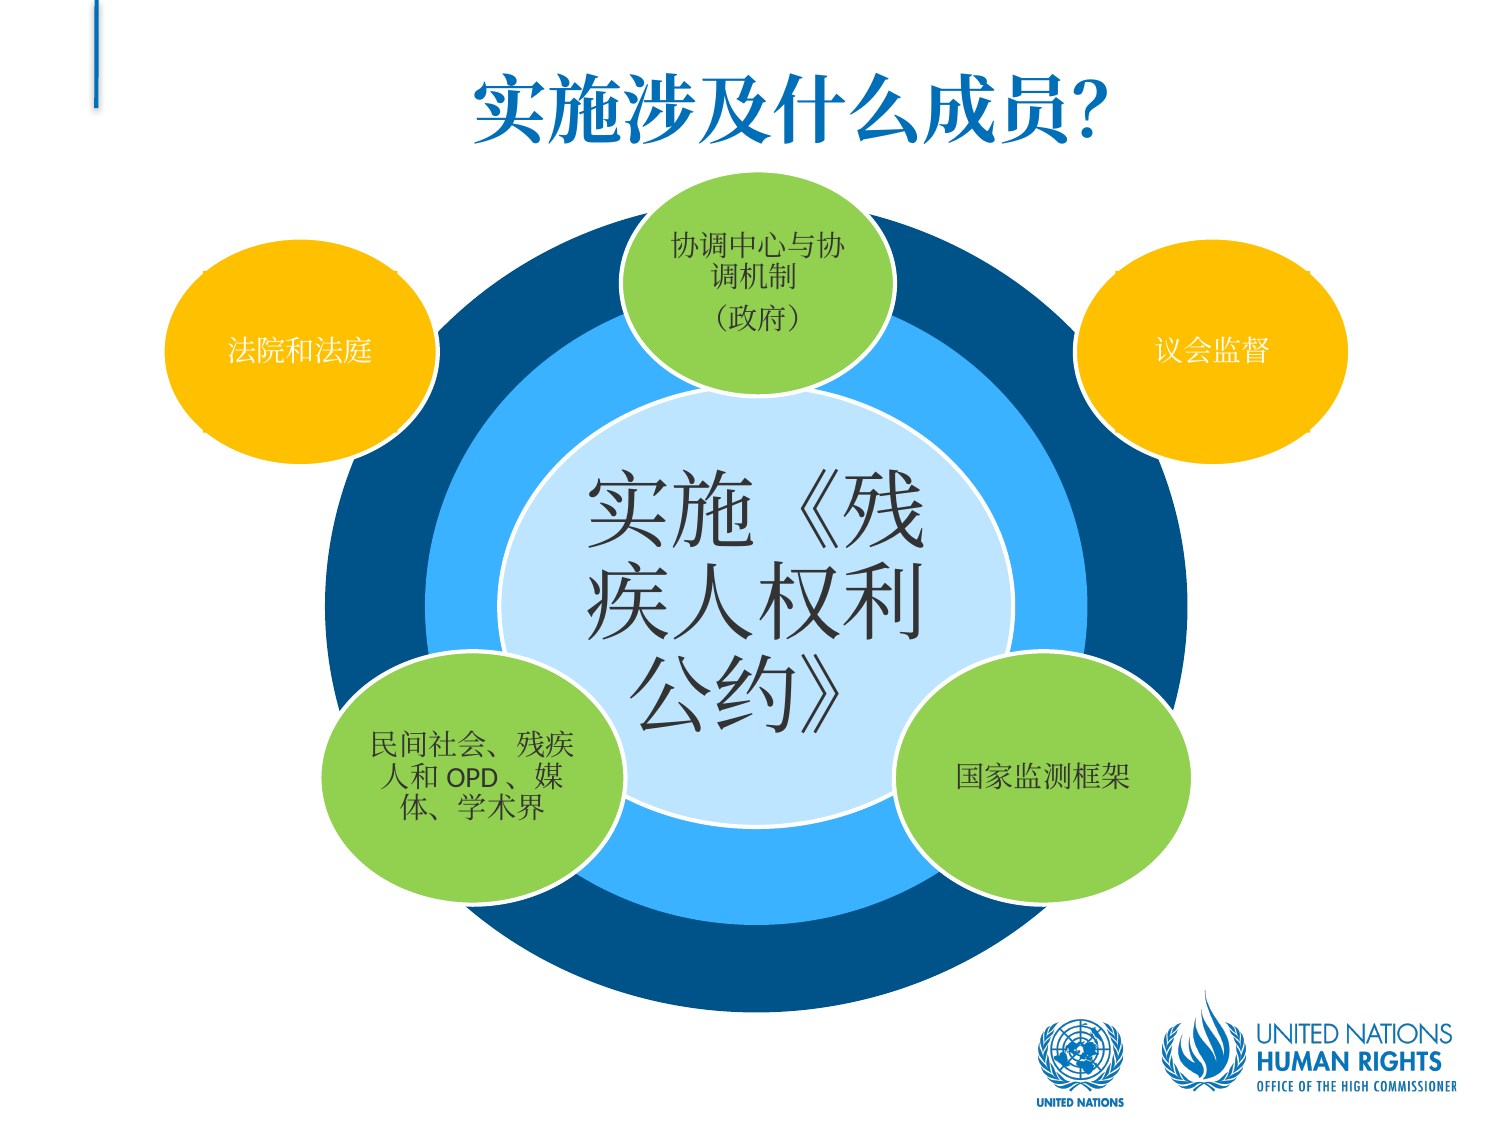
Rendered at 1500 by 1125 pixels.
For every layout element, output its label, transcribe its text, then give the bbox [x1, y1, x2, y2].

text_box 实施涉及什么成员？ [74, 55, 1471, 160]
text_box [1074, 237, 1351, 467]
text_box [539, 960, 973, 1015]
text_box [149, 124, 1363, 951]
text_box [162, 237, 438, 467]
picture [1037, 990, 1457, 1107]
